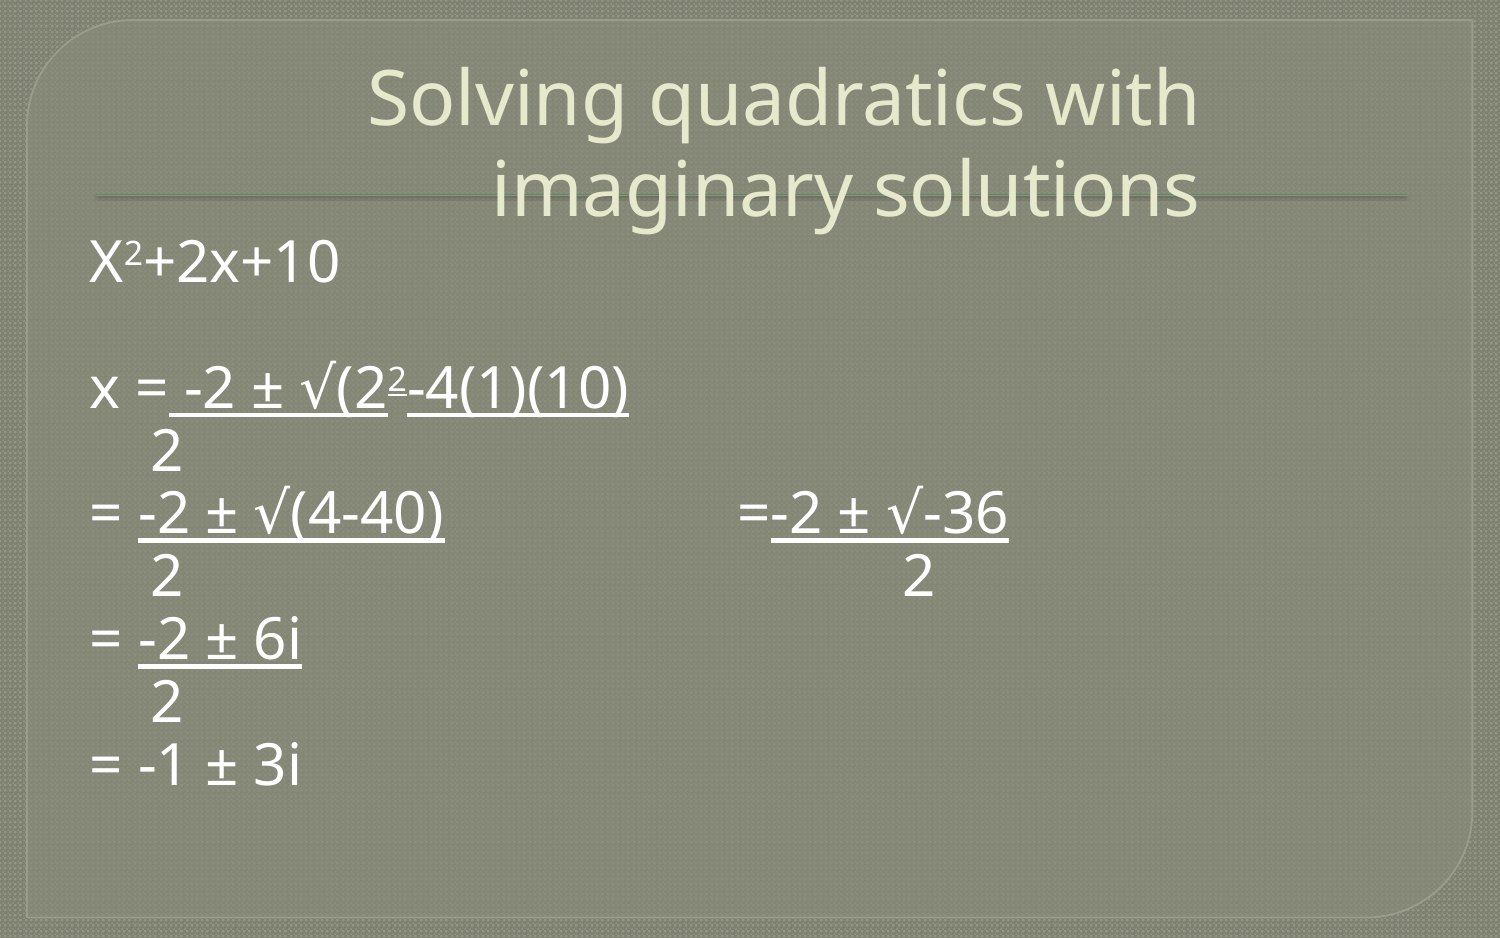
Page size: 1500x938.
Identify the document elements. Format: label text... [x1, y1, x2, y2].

title Solving quadratics with imaginary solutions [283, 37, 1216, 225]
list X2+2x+10 x = -2 ± √(22-4(1)(10) 2 = -2 ± √(4-40) =-2 ± √-36 2 2 = -2 ± 6i 2 = -1 ± 3i [75, 225, 1425, 844]
